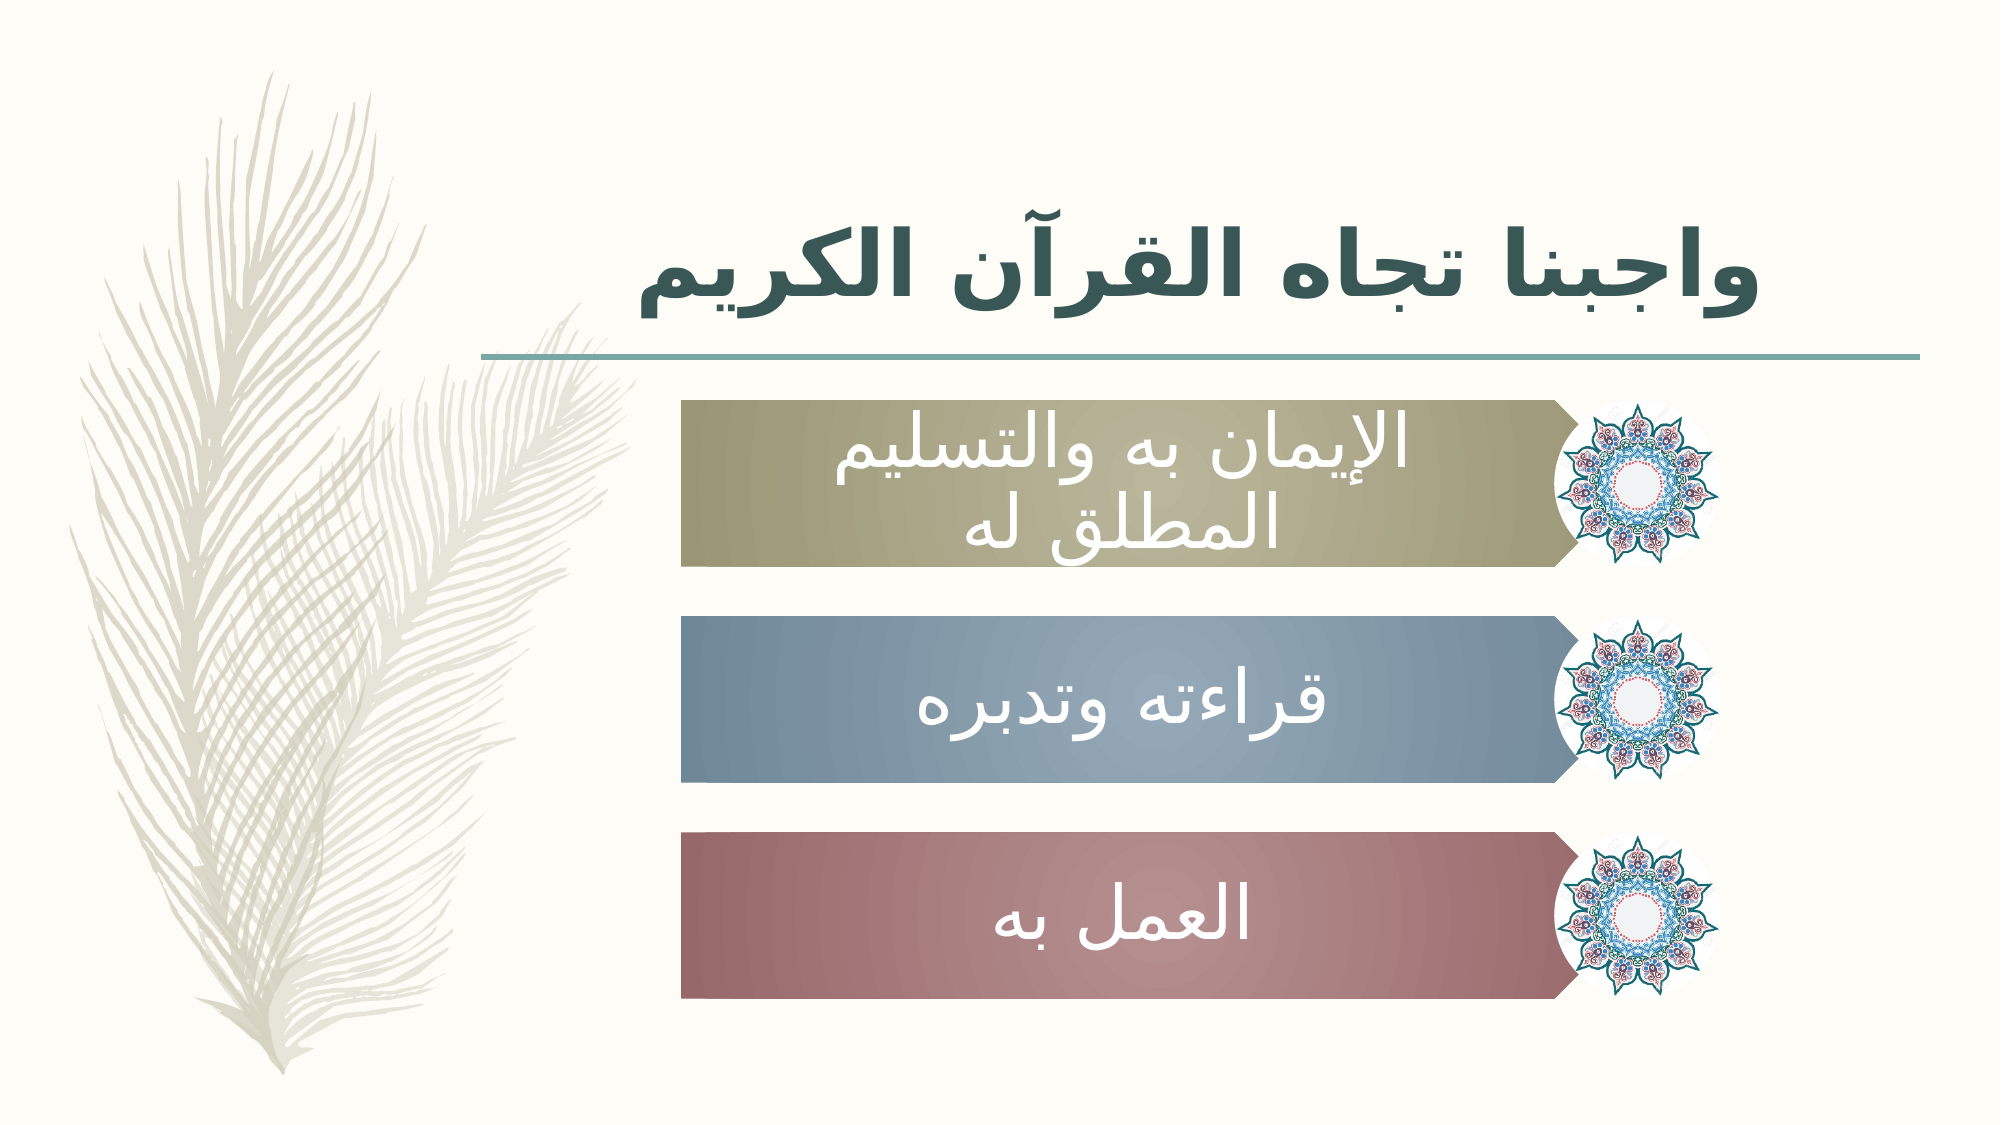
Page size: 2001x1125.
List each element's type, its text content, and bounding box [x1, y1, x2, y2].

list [480, 399, 1921, 1000]
title واجبنا تجاه القرآن الكريم [481, 93, 1920, 350]
